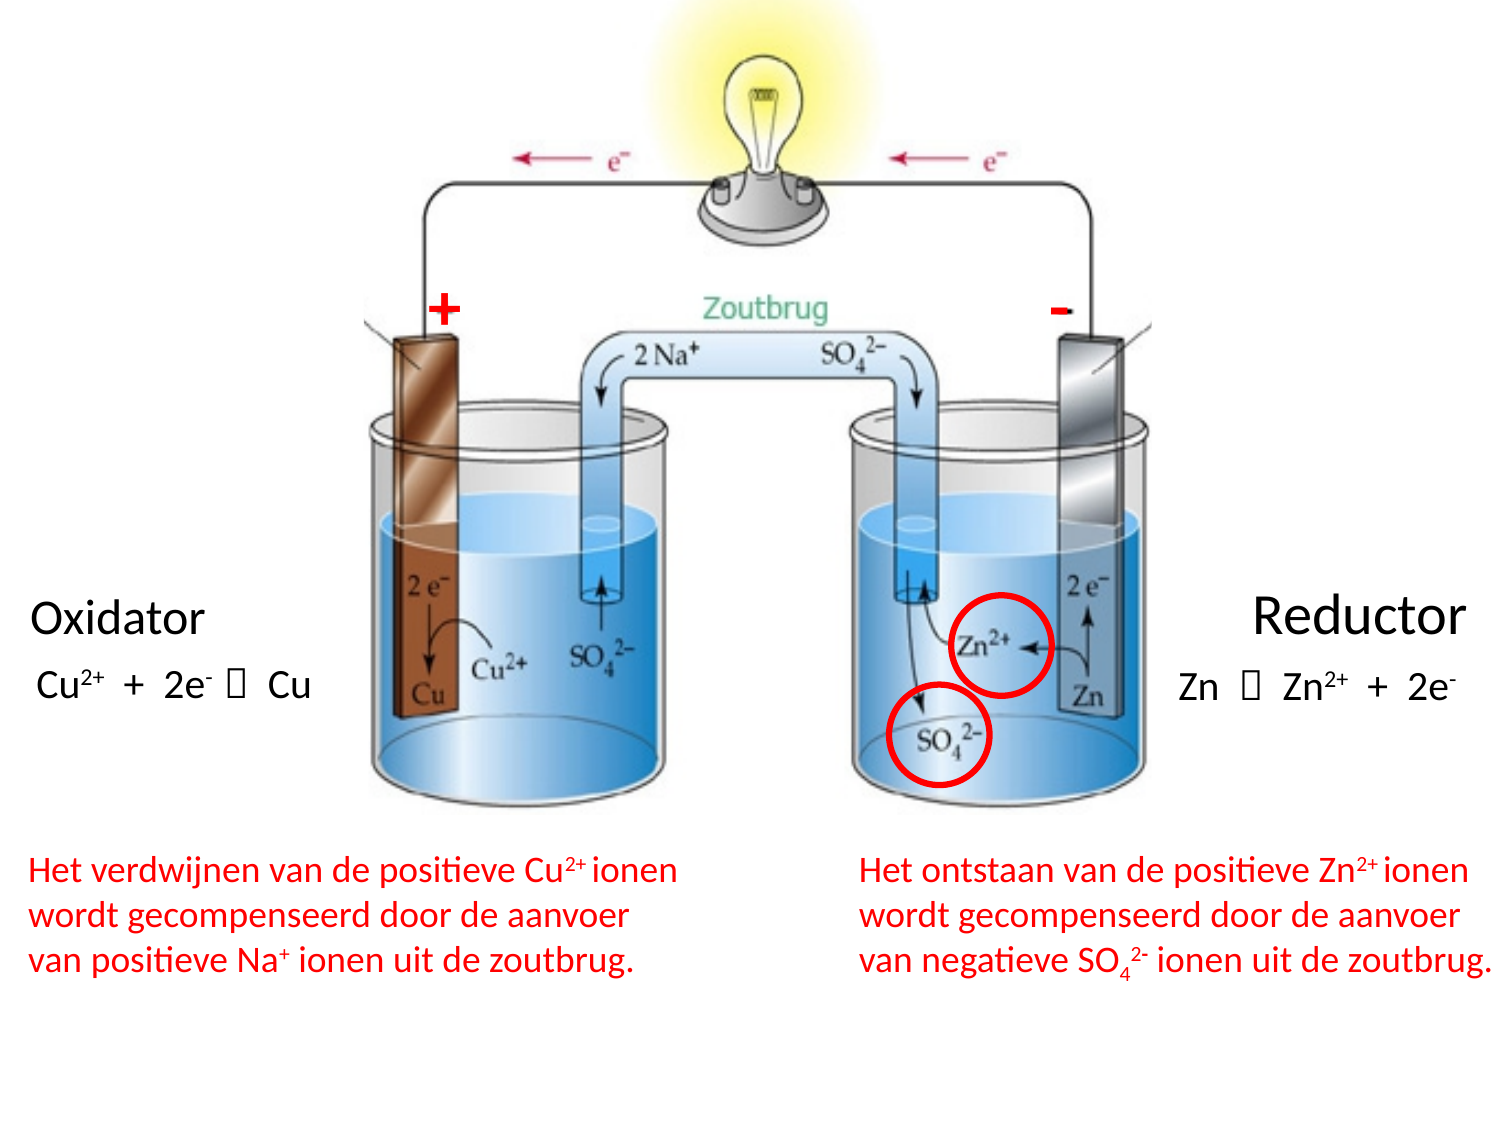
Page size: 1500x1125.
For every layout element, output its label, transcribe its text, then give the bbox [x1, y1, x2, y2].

text_box Oxidator Reductor [15, 568, 363, 654]
text_box Oxidator Reductor [1152, 568, 1498, 654]
text_box Het ontstaan van de positieve Zn2+ ionen wordt gecompenseerd door de aanvoer van negatieve SO42- ionen uit de zoutbrug. [843, 837, 1500, 994]
picture [363, 0, 1152, 815]
text_box Cu2+ + 2e-  Cu [0, 611, 363, 703]
text_box Zn  Zn2+ + 2e- [1163, 656, 1500, 748]
text_box Het verdwijnen van de positieve Cu2+ ionen wordt gecompenseerd door de aanvoer van positieve Na+ ionen uit de zoutbrug. [13, 837, 702, 988]
